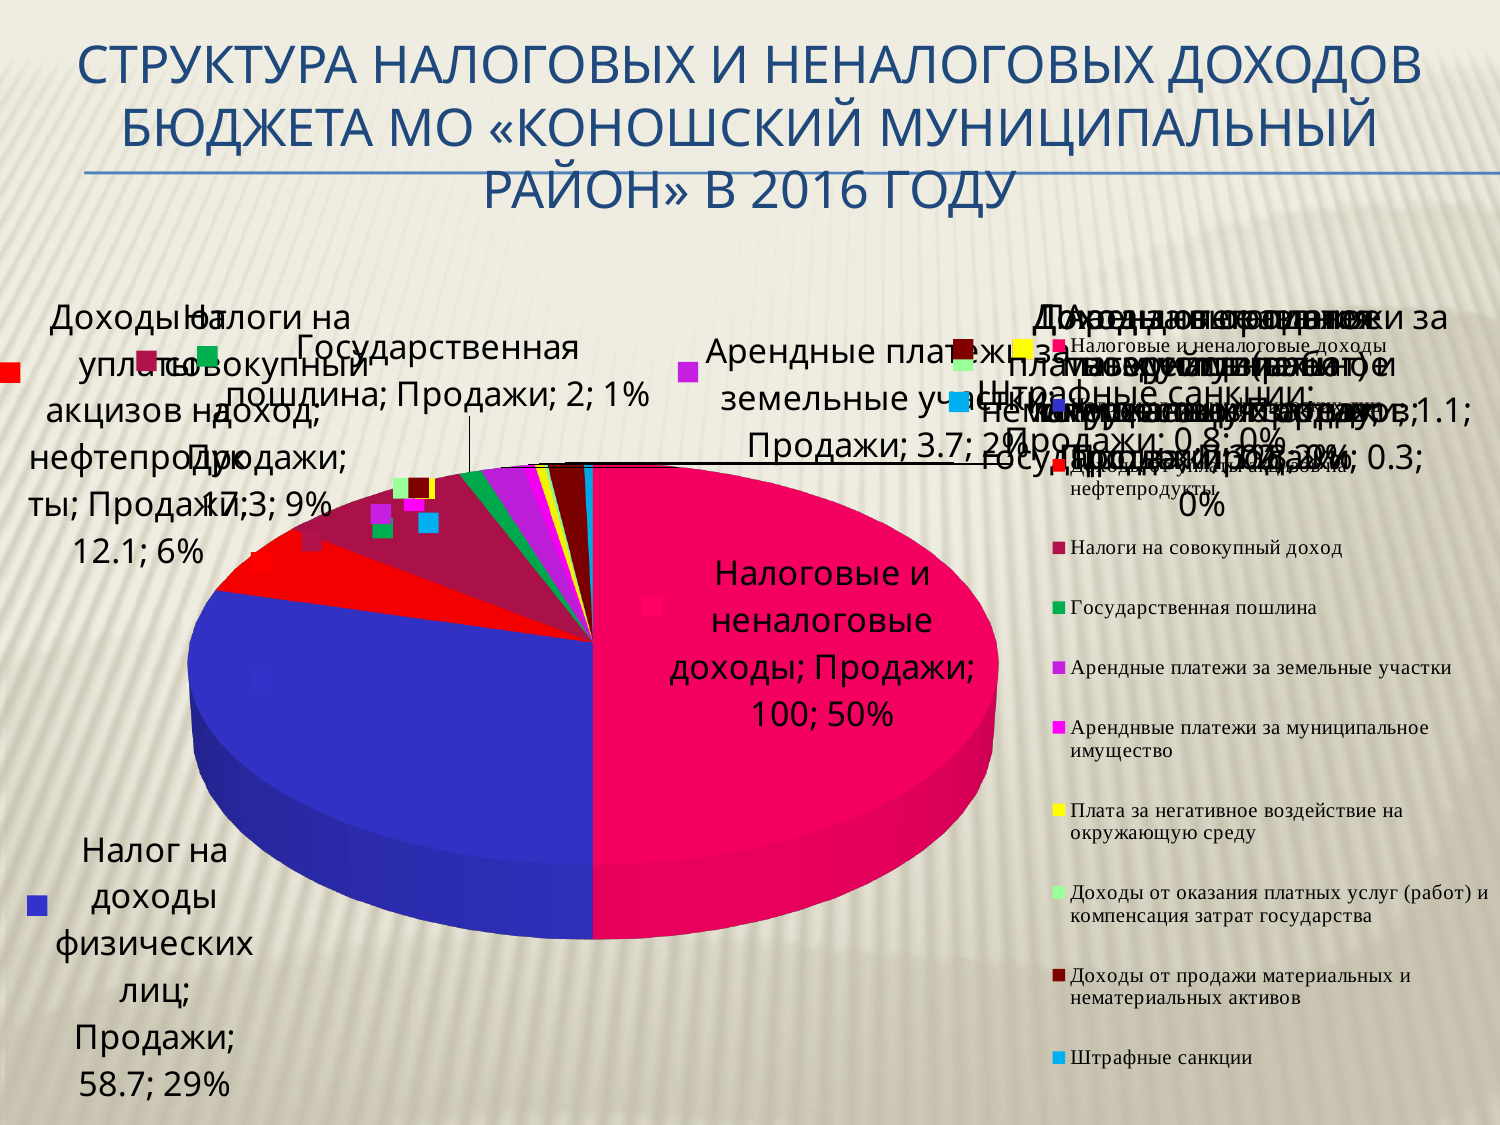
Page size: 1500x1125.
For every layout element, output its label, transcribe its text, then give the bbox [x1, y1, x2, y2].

chart [0, 228, 1500, 1125]
title СТРУКТУРА НАЛОГОВЫХ И НЕНАЛОГОВЫХ ДОХОДОВ БЮДЖЕТА МО «КОНОШСКИЙ МУНИЦИПАЛЬНЫЙ РАЙОН» В 2016 ГОДУ [0, 75, 1500, 176]
